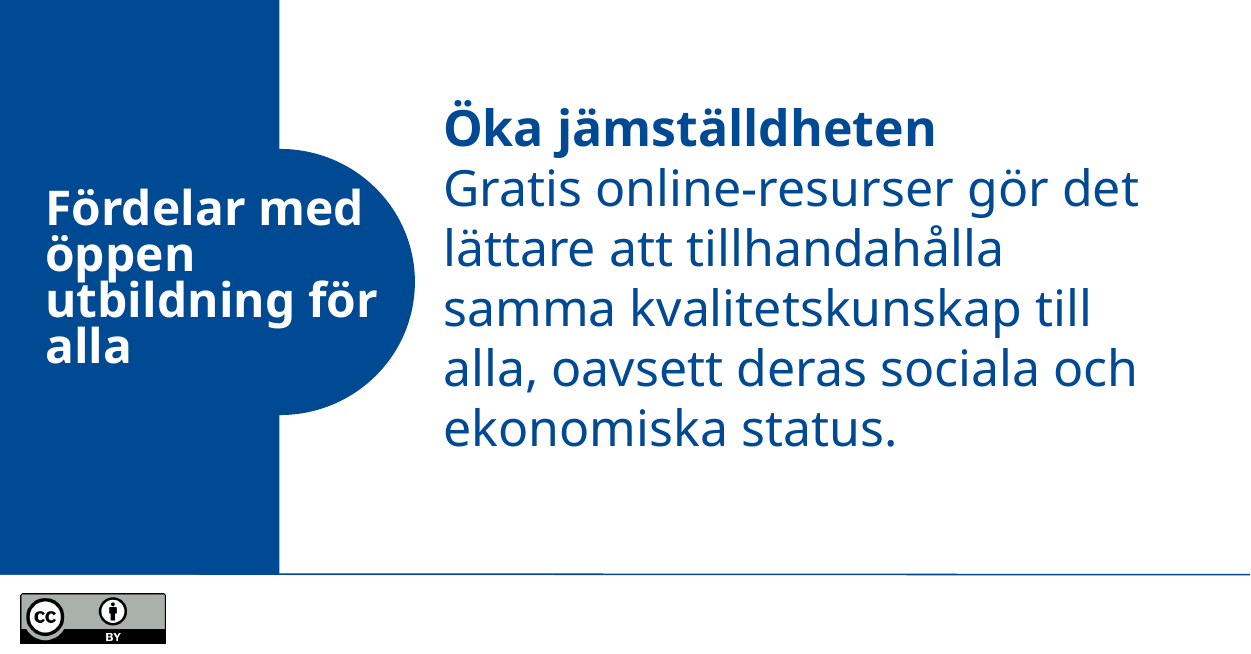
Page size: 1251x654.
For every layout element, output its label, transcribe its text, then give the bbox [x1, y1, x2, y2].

text_box [0, 0, 280, 573]
text_box [0, 582, 1250, 654]
picture [20, 592, 166, 645]
text_box Fördelar med öppen utbildning för alla [30, 173, 400, 388]
text_box [400, 221, 415, 343]
text_box [198, 388, 362, 416]
text_box [203, 148, 358, 173]
text_box Öka jämställdheten Gratis online-resurser gör det lättare att tillhandahålla samma kvalitetskunskap till alla, oavsett deras sociala och ekonomiska status. [428, 81, 1178, 472]
